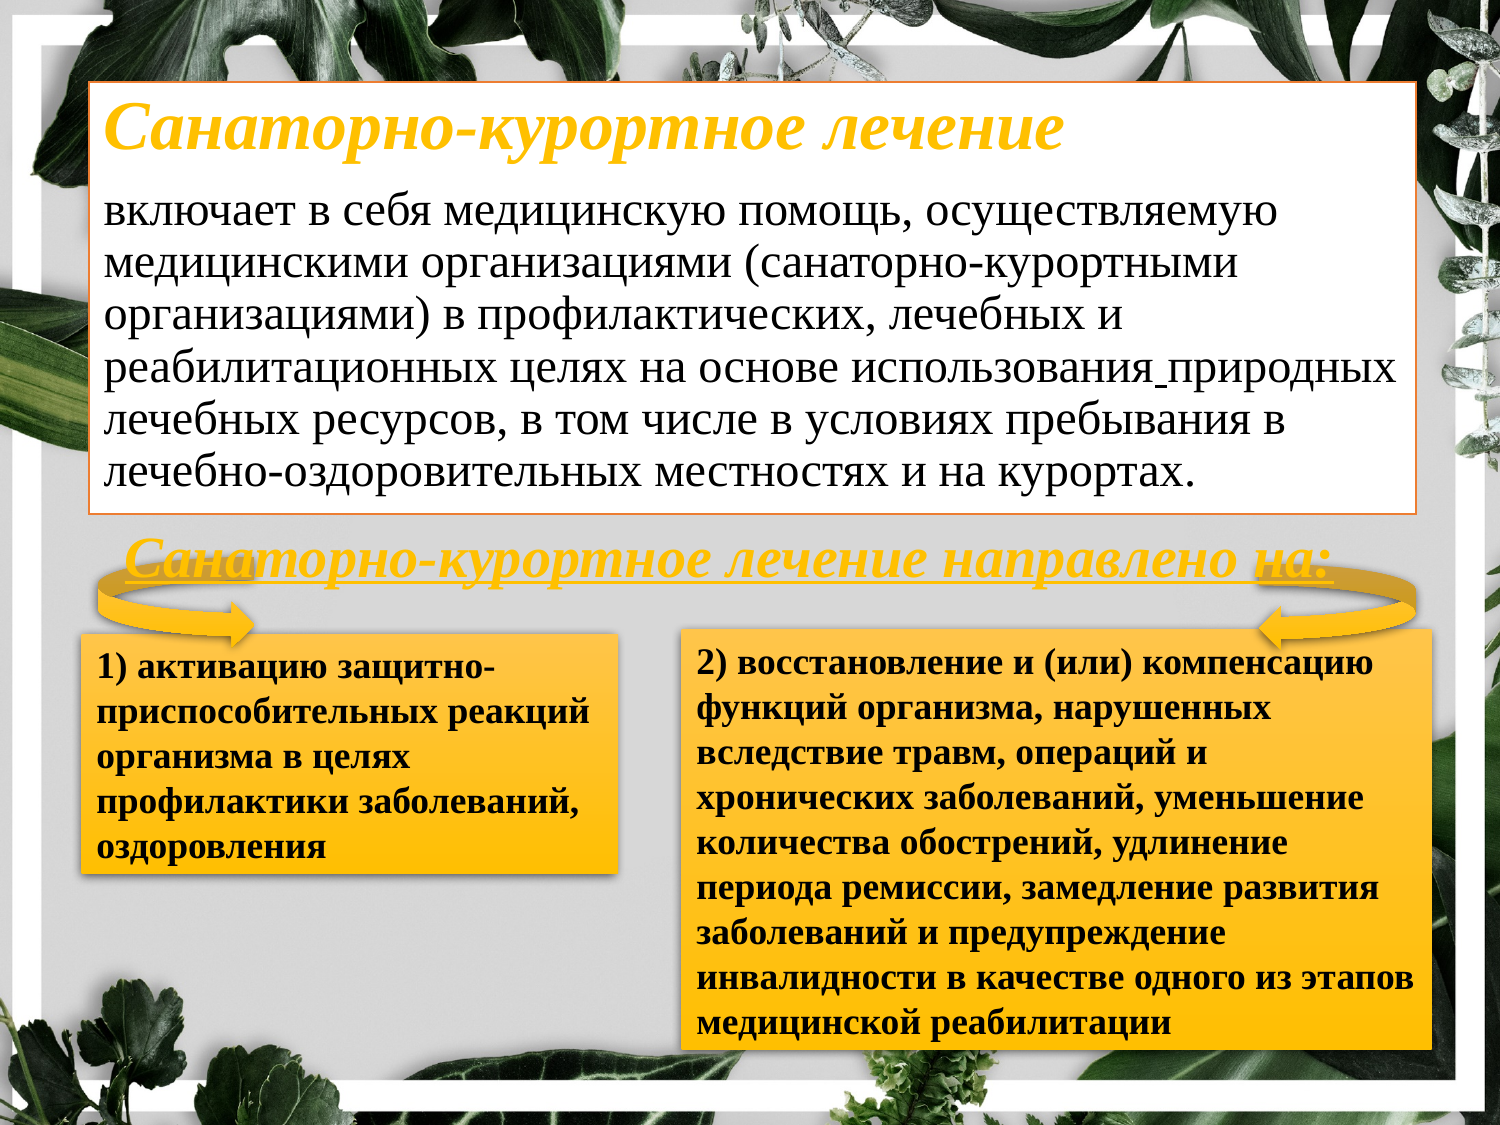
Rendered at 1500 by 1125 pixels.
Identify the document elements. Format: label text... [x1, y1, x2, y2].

text_box [1259, 583, 1416, 650]
text_box Санаторно-курортное лечение направлено на: [49, 511, 1409, 597]
text_box [97, 597, 255, 648]
list Санаторно-курортное лечение включает в себя медицинскую помощь, осуществляемую медицинскими организациями (санаторно-курортными организациями) в профилактических, лечебных и реабилитационных целях на основе использования природных лечебных ресурсов, в том числе в условиях пребывания в лечебно-оздоровительных местностях и на курортах. [88, 81, 1417, 515]
picture [0, 0, 1500, 1125]
text_box 1) активацию защитно-приспособительных реакций организма в целях профилактики заболеваний, оздоровления [81, 634, 619, 874]
text_box 2) восстановление и (или) компенсацию функций организма, нарушенных вследствие травм, операций и хронических заболеваний, уменьшение количества обострений, удлинение периода ремиссии, замедление развития заболеваний и предупреждение инвалидности в качестве одного из этапов медицинской реабилитации [681, 629, 1432, 1050]
